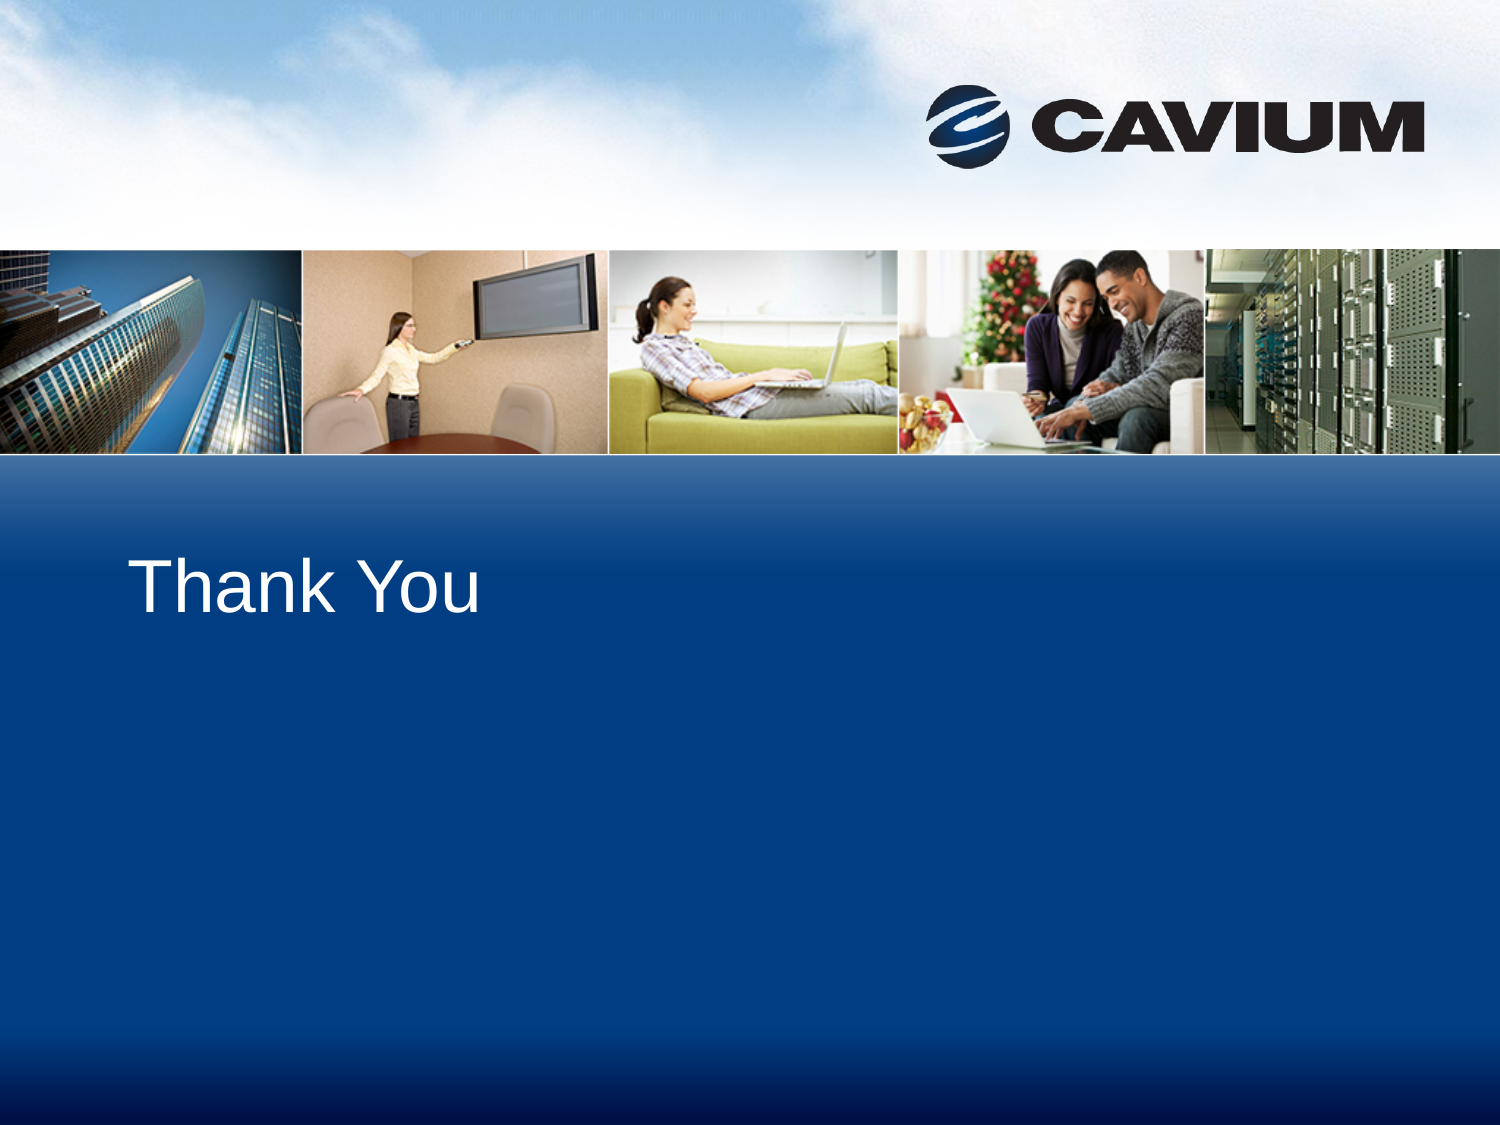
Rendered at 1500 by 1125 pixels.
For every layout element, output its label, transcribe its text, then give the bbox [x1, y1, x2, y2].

picture [0, 0, 1500, 1125]
title Thank You [112, 524, 1388, 663]
